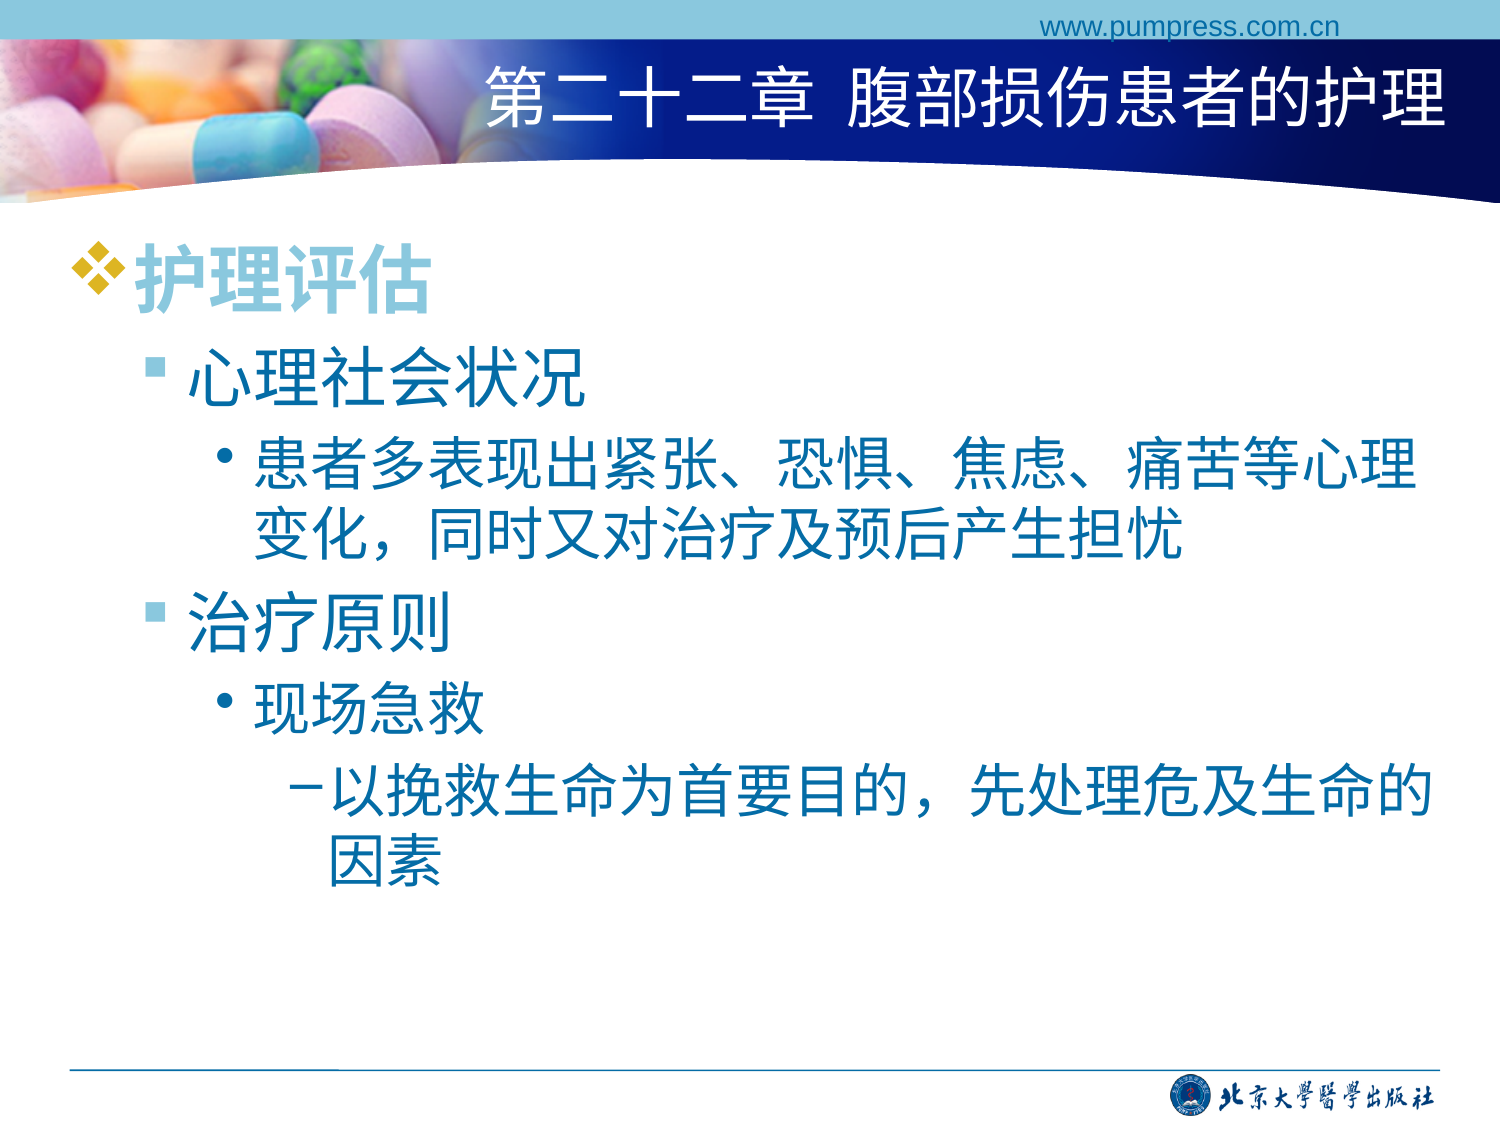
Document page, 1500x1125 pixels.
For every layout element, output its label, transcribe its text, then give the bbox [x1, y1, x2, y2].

picture [0, 40, 1500, 203]
list 护理评估 心理社会状况 患者多表现出紧张、恐惧、焦虑、痛苦等心理变化，同时又对治疗及预后产生担忧 治疗原则 现场急救 以挽救生命为首要目的，先处理危及生命的因素 [49, 224, 1463, 1026]
slide_number www.pumpress.com.cn [1025, 0, 1463, 38]
picture [1170, 1074, 1436, 1118]
title 第二十二章 腹部损伤患者的护理 [137, 49, 1463, 143]
